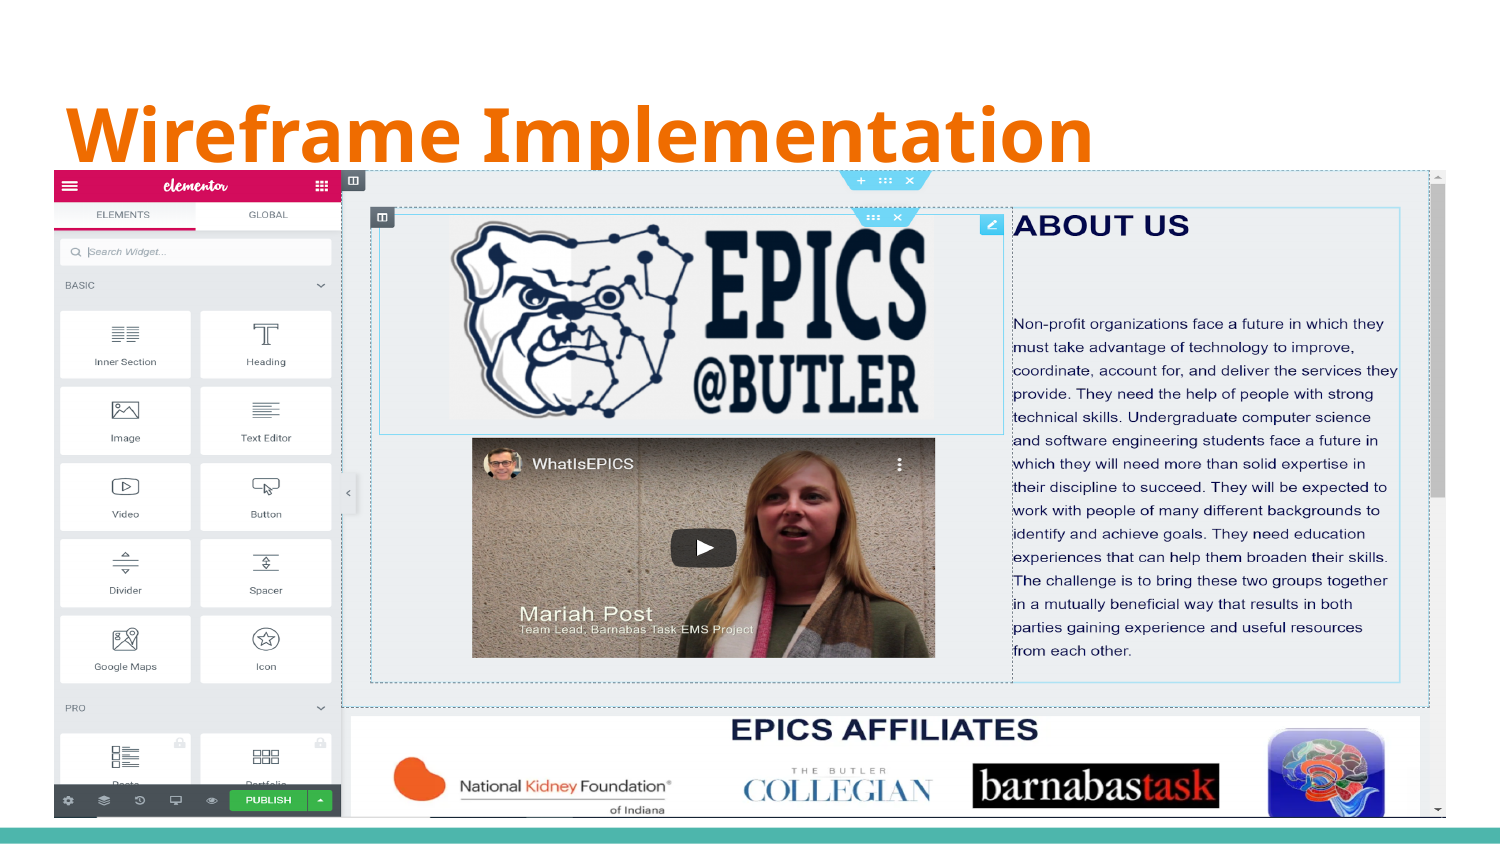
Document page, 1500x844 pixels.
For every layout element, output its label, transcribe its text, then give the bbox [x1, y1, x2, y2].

title Wireframe Implementation [51, 72, 1449, 172]
picture [53, 170, 1446, 818]
